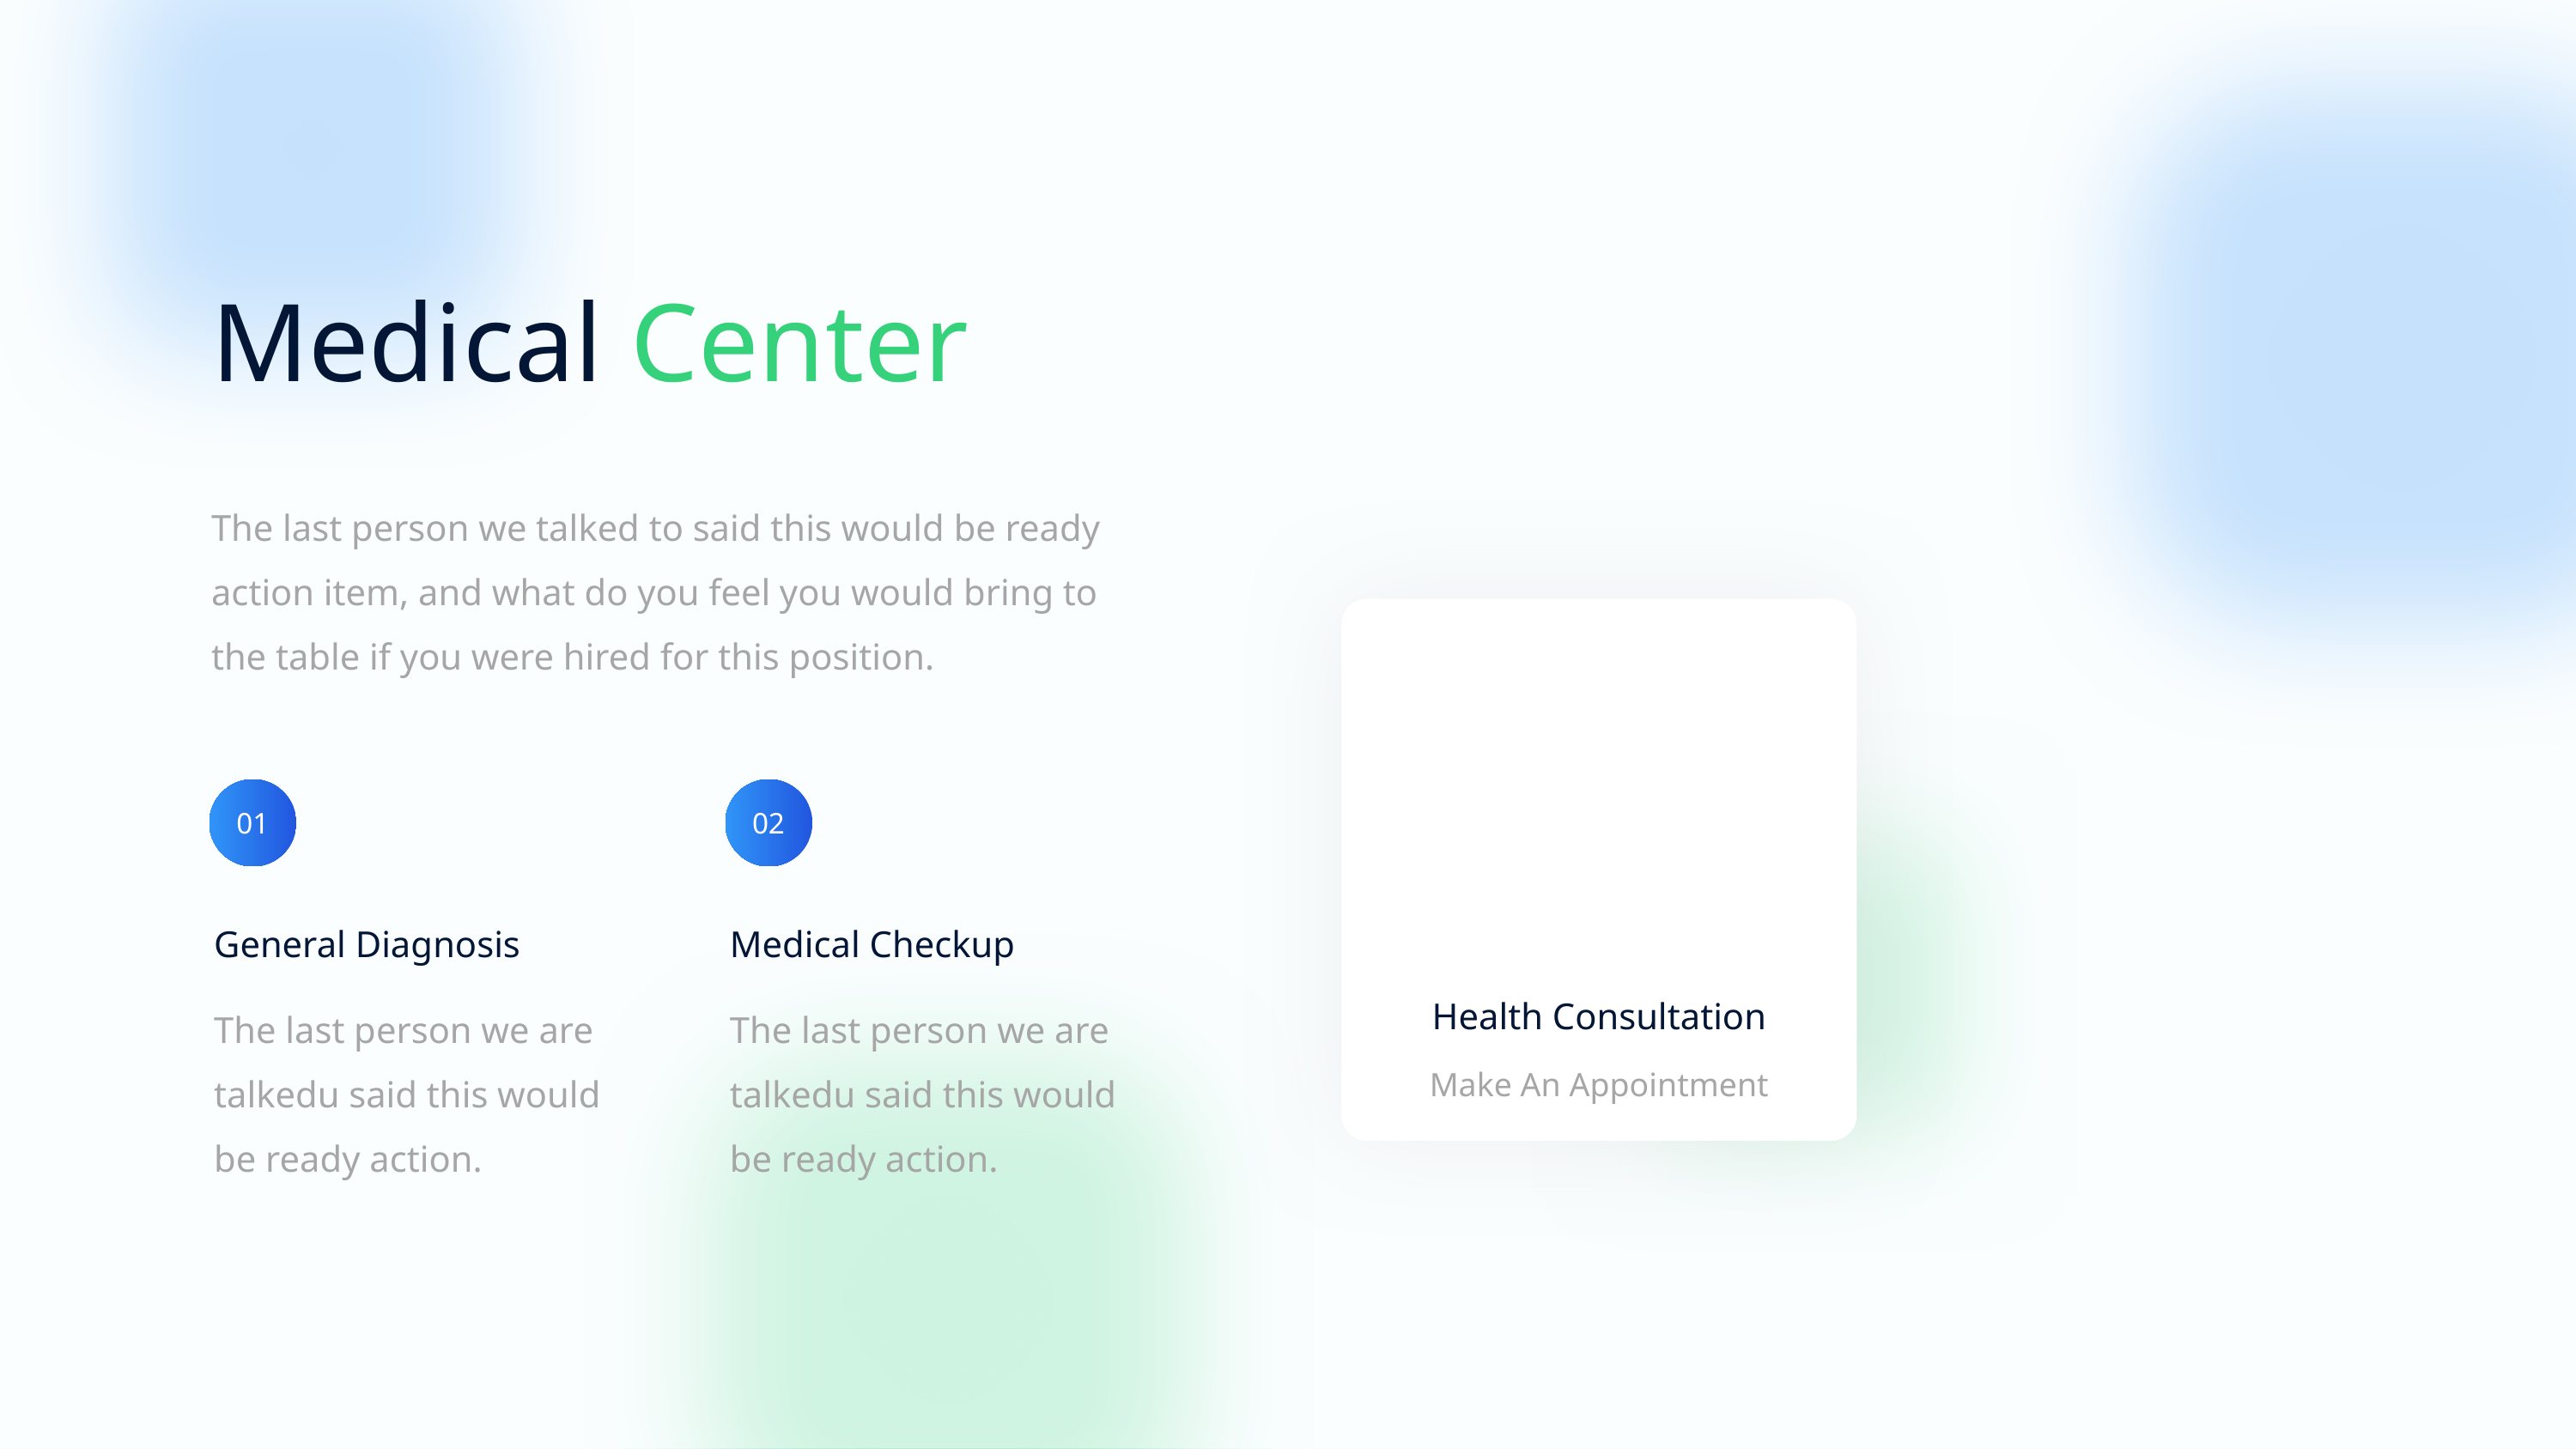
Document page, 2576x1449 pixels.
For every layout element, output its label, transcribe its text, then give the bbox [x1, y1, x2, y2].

text_box Health Consultation [1358, 987, 1551, 1038]
text_box Medical Checkup [717, 914, 1157, 971]
text_box General Diagnosis [201, 914, 616, 971]
text_box Make An Appointment [1353, 1038, 1551, 1109]
text_box The last person we are talkedu said this would be ready action. [201, 979, 632, 1185]
text_box 02 [717, 798, 820, 846]
text_box The last person we are talkedu said this would be ready action. [717, 979, 1148, 1185]
text_box [215, 846, 291, 868]
text_box The last person we talked to said this would be ready action item, and what do you feel you would bring to the table if you were hired for this position. [198, 477, 1139, 684]
text_box Medical Center [198, 268, 1072, 410]
text_box [732, 778, 806, 798]
picture [1364, 149, 2391, 1300]
text_box [1340, 597, 1551, 1142]
text_box 01 [202, 798, 304, 846]
text_box [216, 778, 290, 798]
text_box [731, 846, 807, 868]
